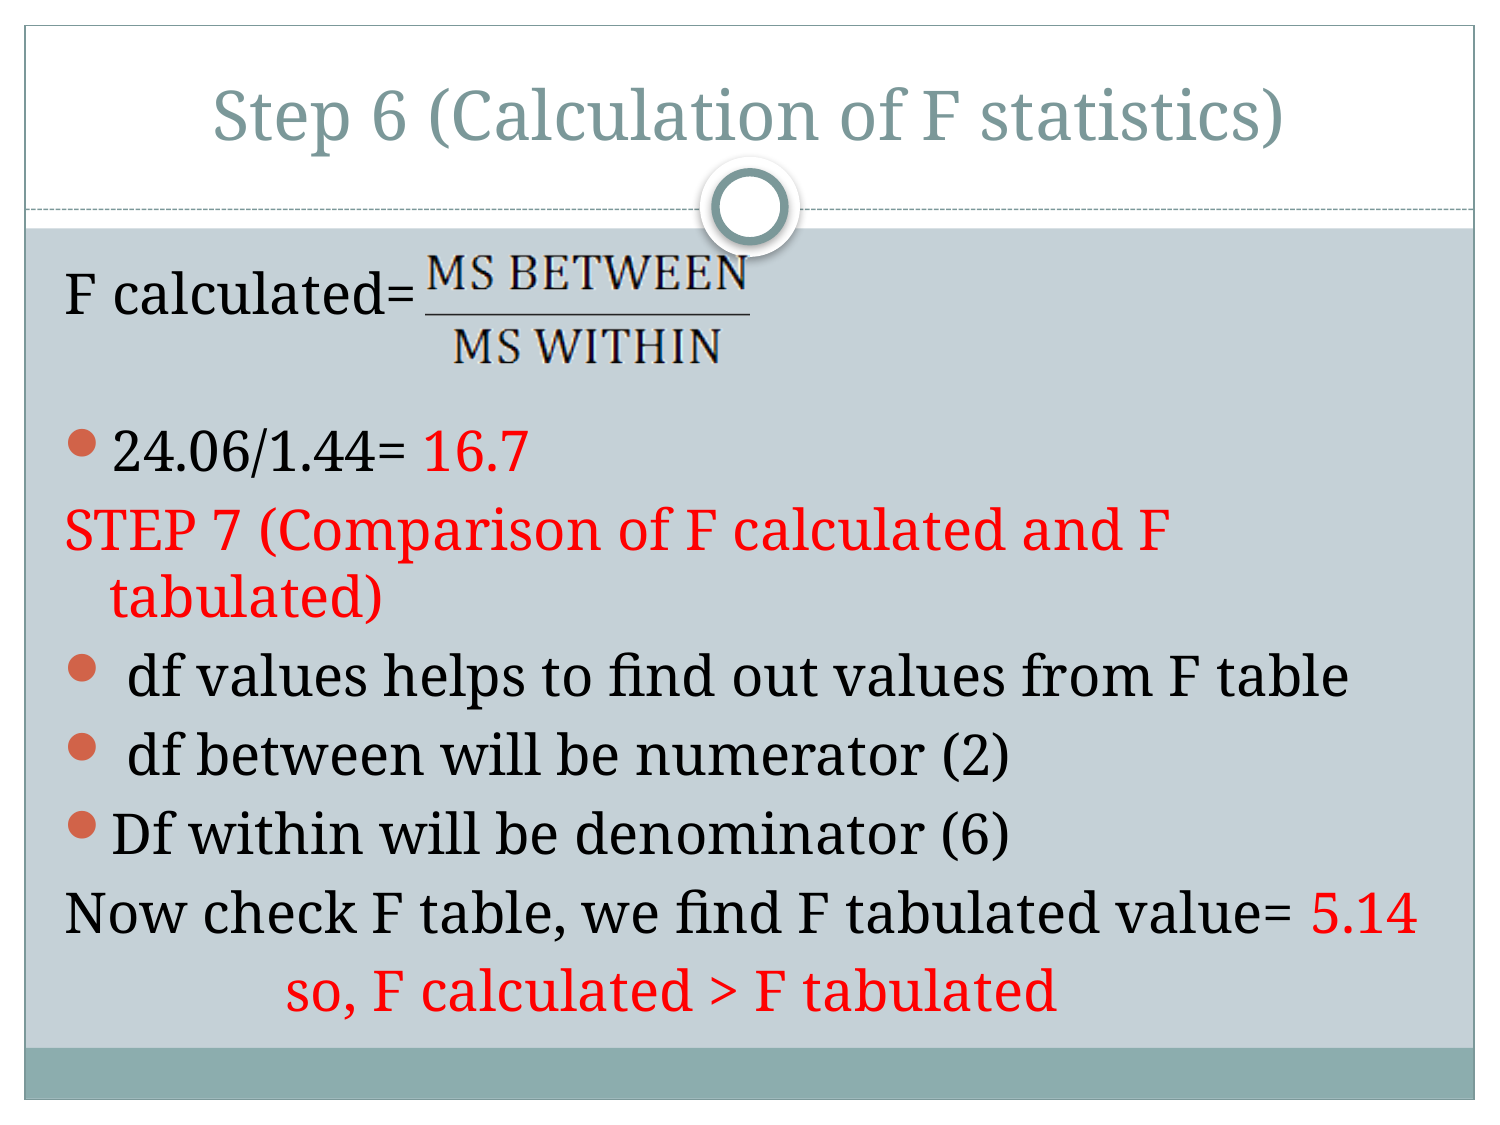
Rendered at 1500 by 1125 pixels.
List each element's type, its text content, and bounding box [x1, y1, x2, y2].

list F calculated= 24.06/1.44= 16.7 STEP 7 (Comparison of F calculated and F tabulated) df values helps to find out values from F table df between will be numerator (2) Df within will be denominator (6) Now check F table, we find F tabulated value= 5.14 so, F calculated > F tabulated [49, 250, 1445, 1063]
picture [424, 249, 751, 376]
title Step 6 (Calculation of F statistics) [49, 37, 1450, 162]
